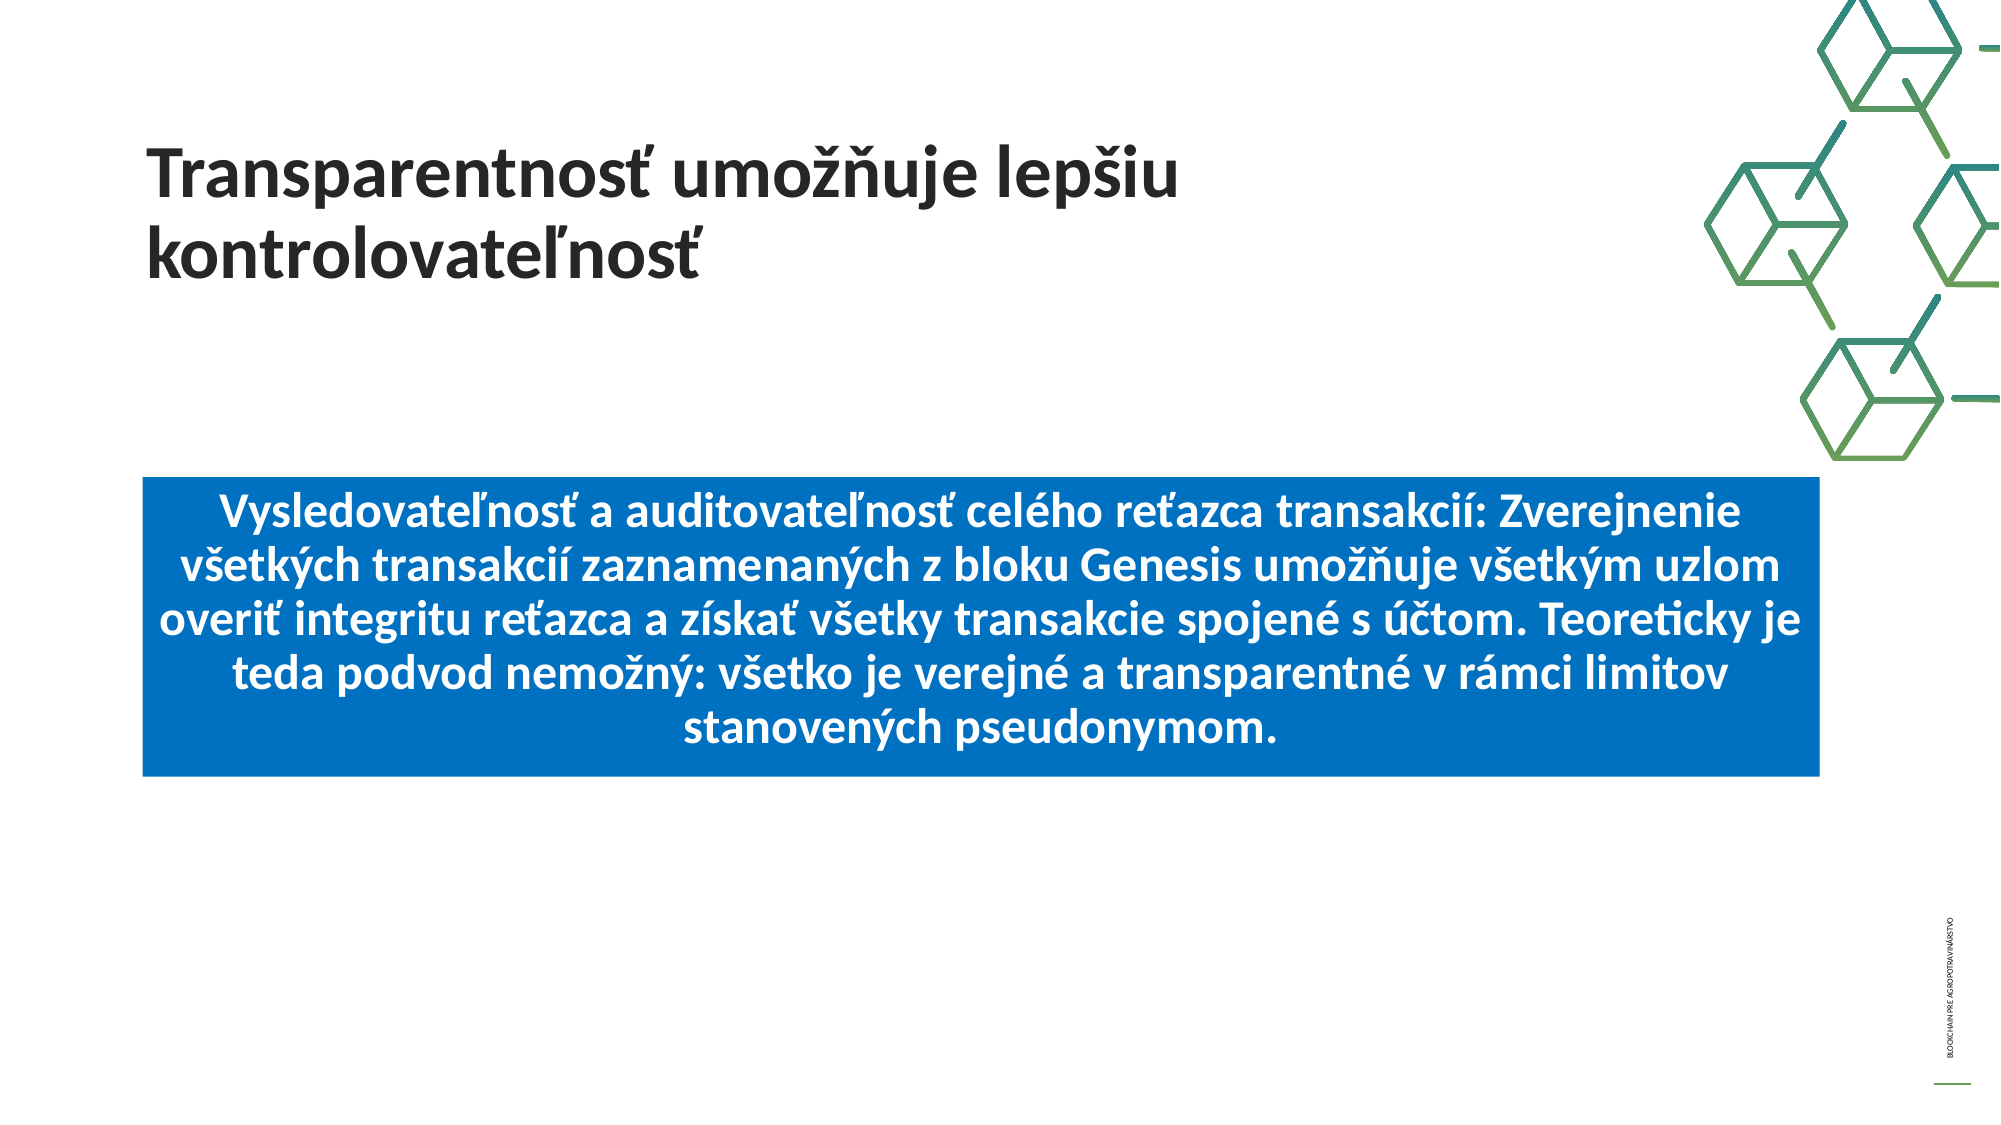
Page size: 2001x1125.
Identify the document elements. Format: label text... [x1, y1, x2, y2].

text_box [1703, 0, 2000, 462]
list Vysledovateľnosť a auditovateľnosť celého reťazca transakcií: Zverejnenie všetkých transakcií zaznamenaných z bloku Genesis umožňuje všetkým uzlom overiť integritu reťazca a získať všetky transakcie spojené s účtom. Teoreticky je teda podvod nemožný: všetko je verejné a transparentné v rámci limitov stanovených pseudonymom. [142, 477, 1820, 777]
list Transparentnosť umožňuje lepšiu kontrolovateľnosť [130, 124, 1698, 257]
